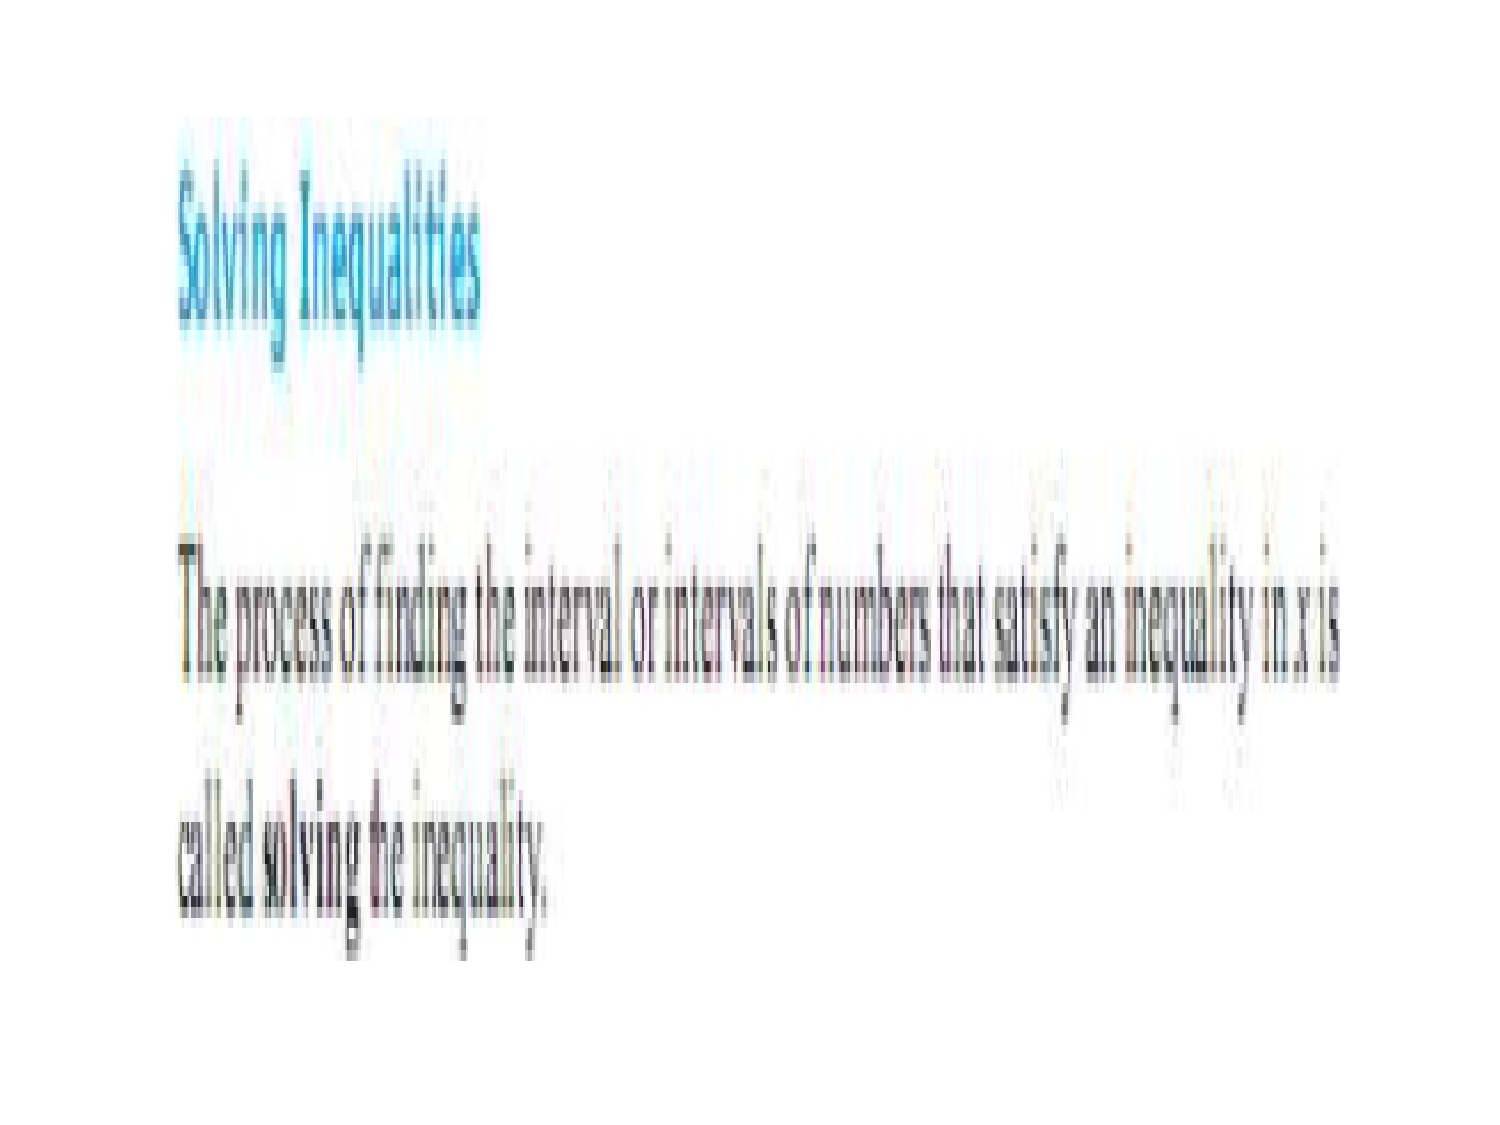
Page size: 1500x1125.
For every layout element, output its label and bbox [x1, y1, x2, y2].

picture [81, 116, 1407, 962]
